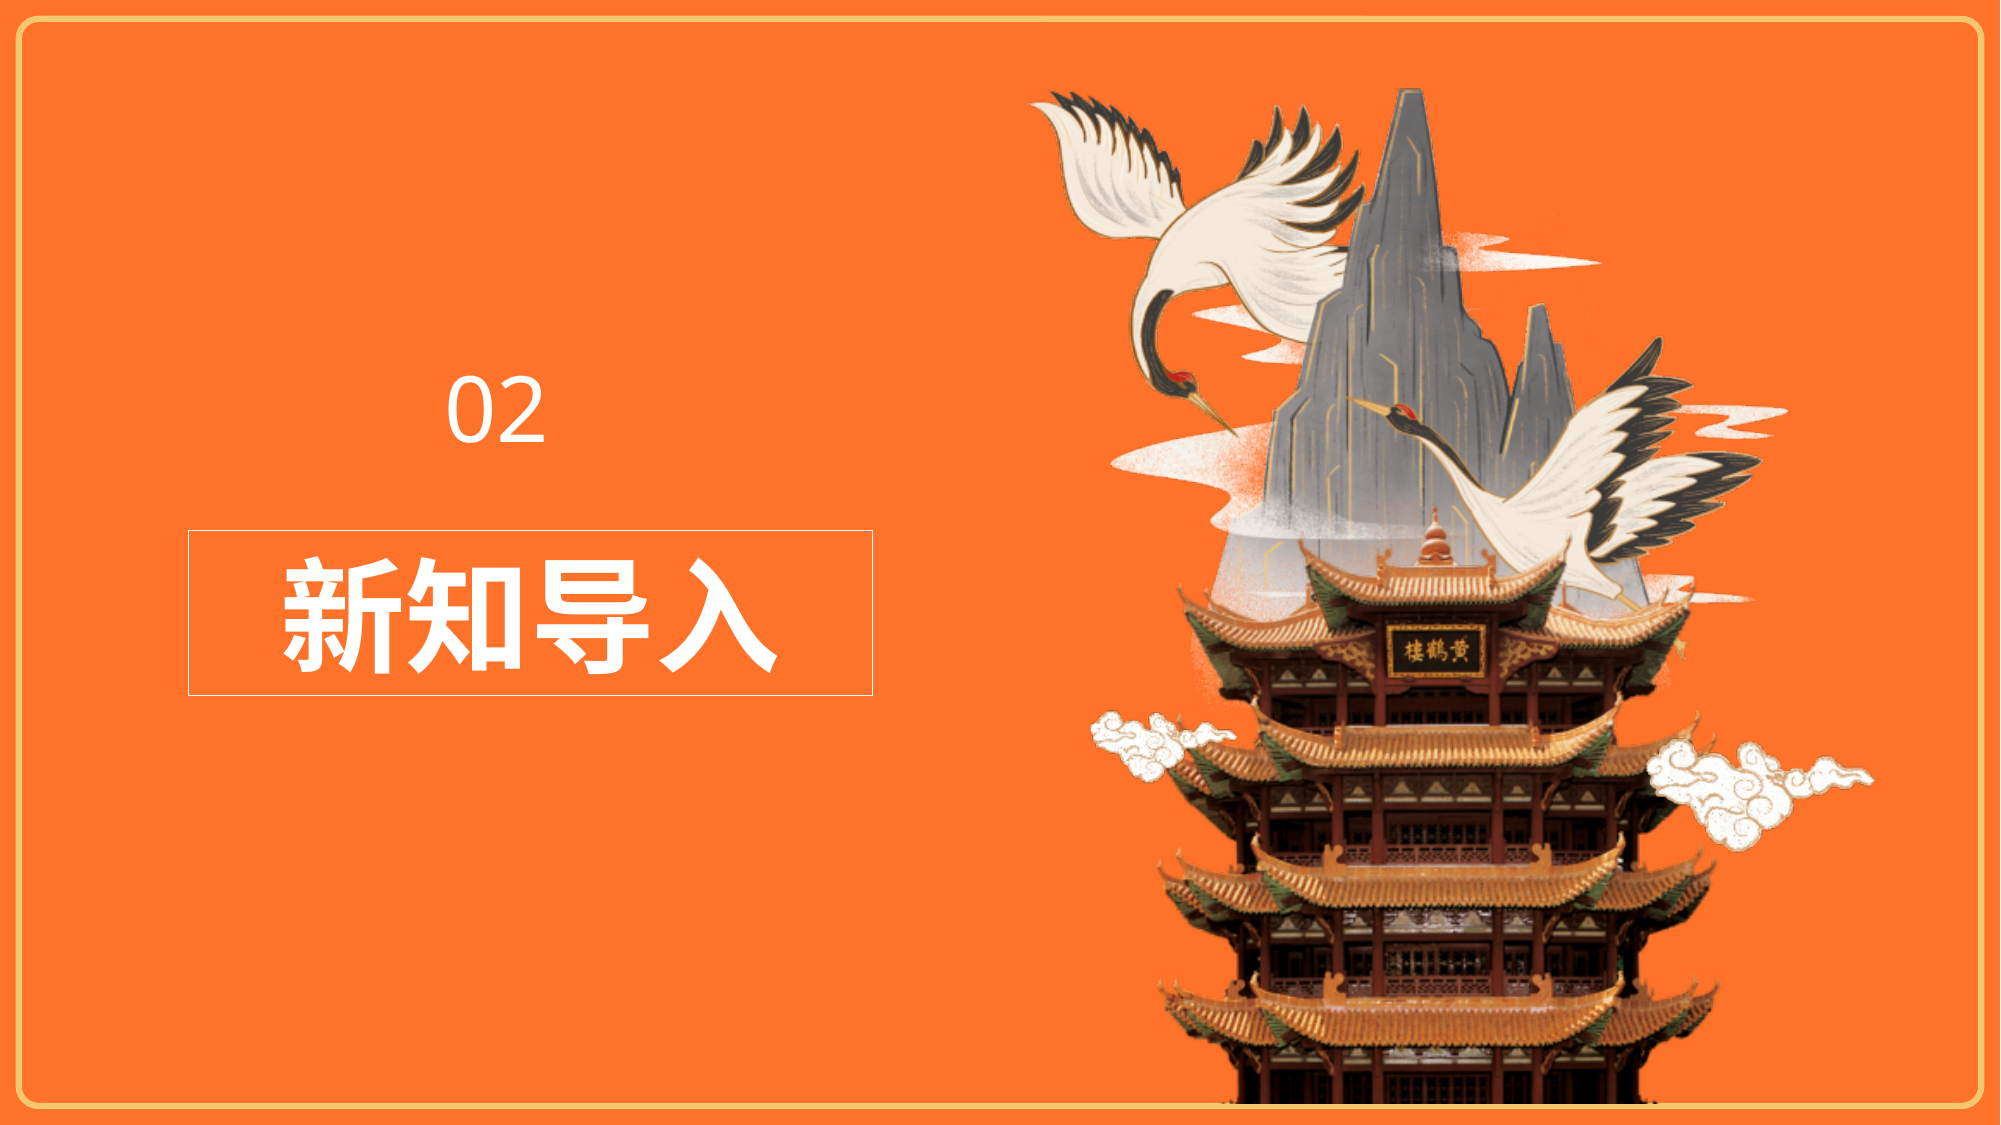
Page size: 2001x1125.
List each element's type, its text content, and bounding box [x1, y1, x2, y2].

picture [998, 0, 1884, 1104]
text_box 新知导入 [188, 530, 873, 696]
text_box [17, 17, 1983, 1108]
text_box 02 [244, 343, 750, 468]
